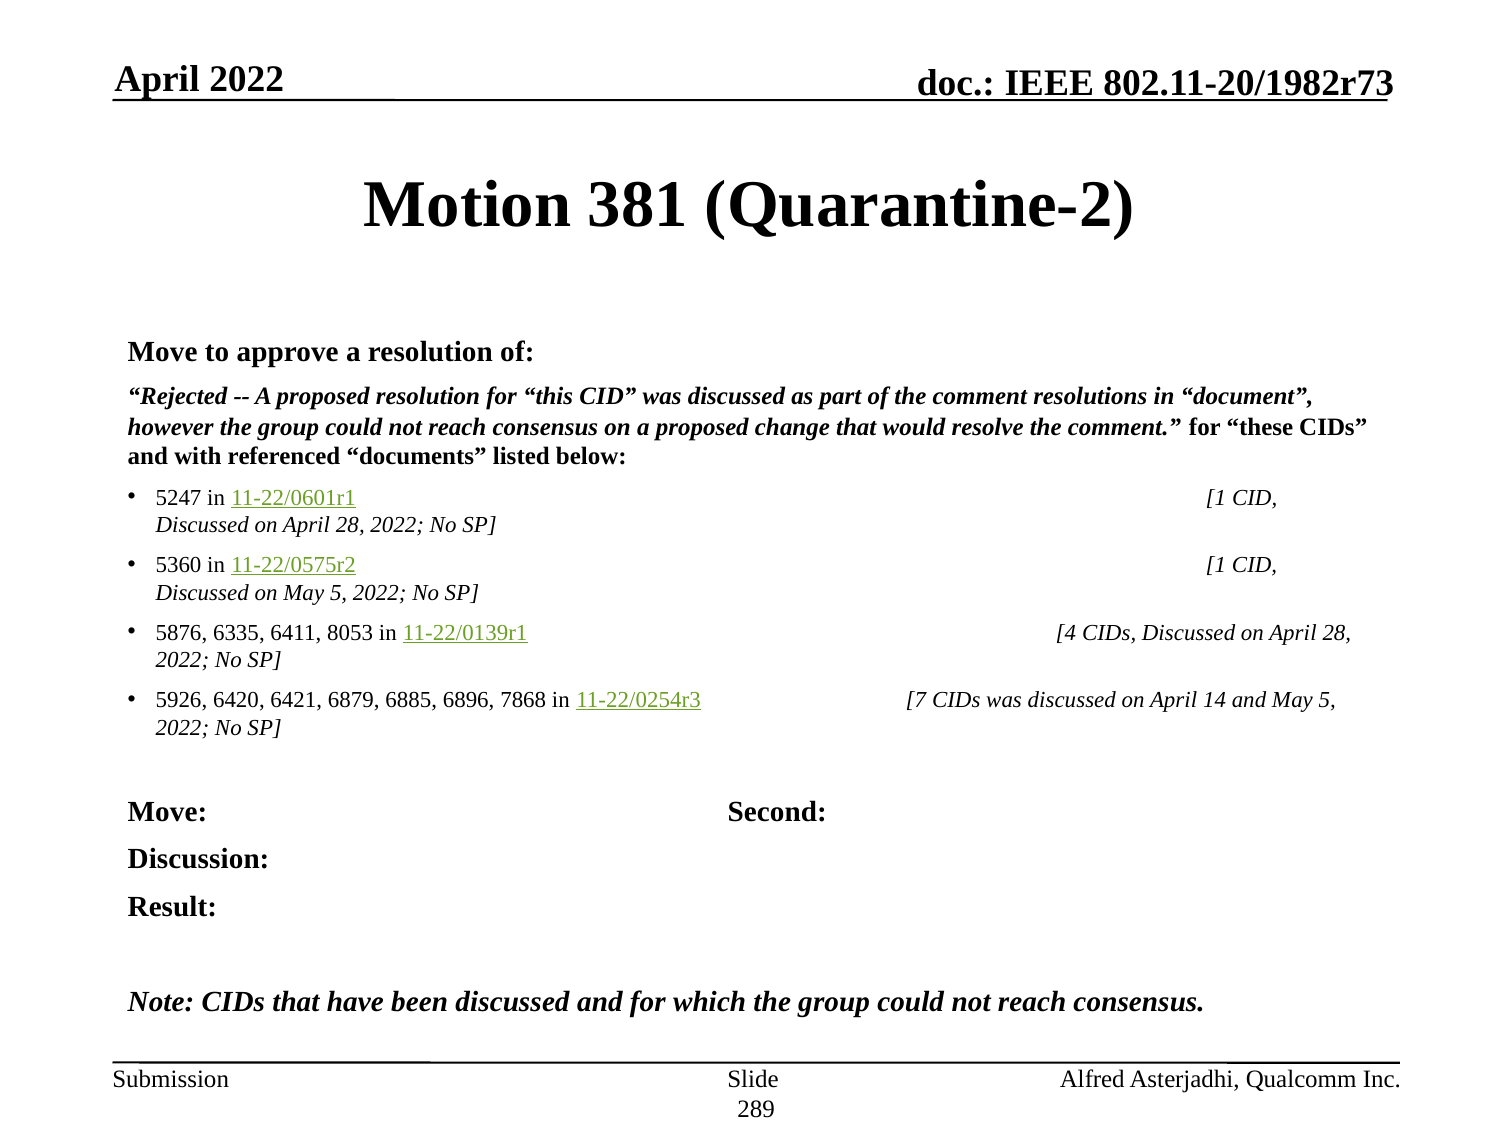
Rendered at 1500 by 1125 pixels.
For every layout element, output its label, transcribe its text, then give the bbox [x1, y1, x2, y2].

footer Alfred Asterjadhi, Qualcomm Inc. [878, 1061, 1402, 1093]
title Motion 381 (Quarantine-2) [112, 112, 1388, 288]
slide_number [114, 54, 423, 100]
list Move to approve a resolution of: “Rejected -- A proposed resolution for “this CID” was discussed as part of the comment resolutions in “document”, however the group could not reach consensus on a proposed change that would resolve the comment.” for “these CIDs” and with referenced “documents” listed below: 5247 in 11-22/0601r1 [1 CID, Discussed on April 28, 2022; No SP] 5360 in 11-22/0575r2 [1 CID, Discussed on May 5, 2022; No SP] 5876, 6335, 6411, 8053 in 11-22/0139r1 [4 CIDs, Discussed on April 28, 2022; No SP] 5926, 6420, 6421, 6879, 6885, 6896, 7868 in 11-22/0254r3 [7 CIDs was discussed on April 14 and May 5, 2022; No SP] Move: Second: Discussion: Result: Note: CIDs that have been discussed and for which the group could not reach consensus. [112, 324, 1388, 1063]
slide_number Slide 289 [712, 1061, 800, 1123]
